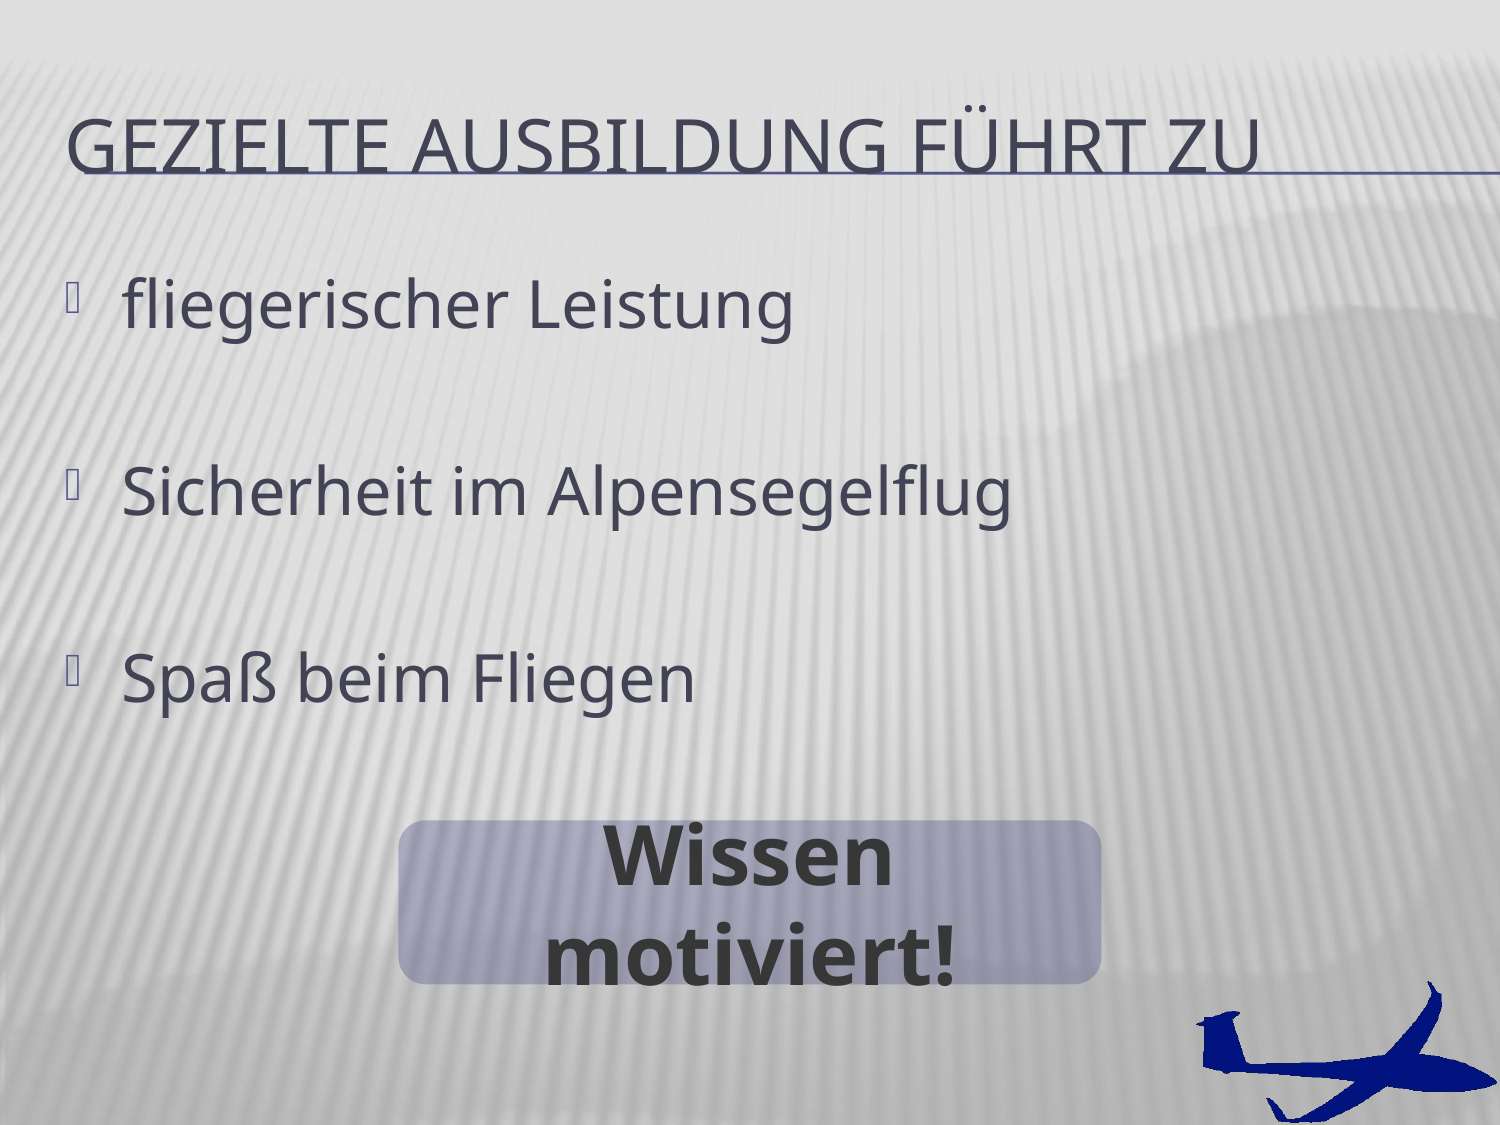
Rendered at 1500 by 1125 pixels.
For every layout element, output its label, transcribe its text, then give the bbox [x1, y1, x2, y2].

picture [1195, 978, 1500, 1125]
title Gezielte Ausbildung führt zu [50, 75, 1475, 213]
list fliegerischer Leistung Sicherheit im Alpensegelflug Spaß beim Fliegen [50, 254, 1475, 786]
text_box Wissen motiviert! [396, 818, 1104, 987]
